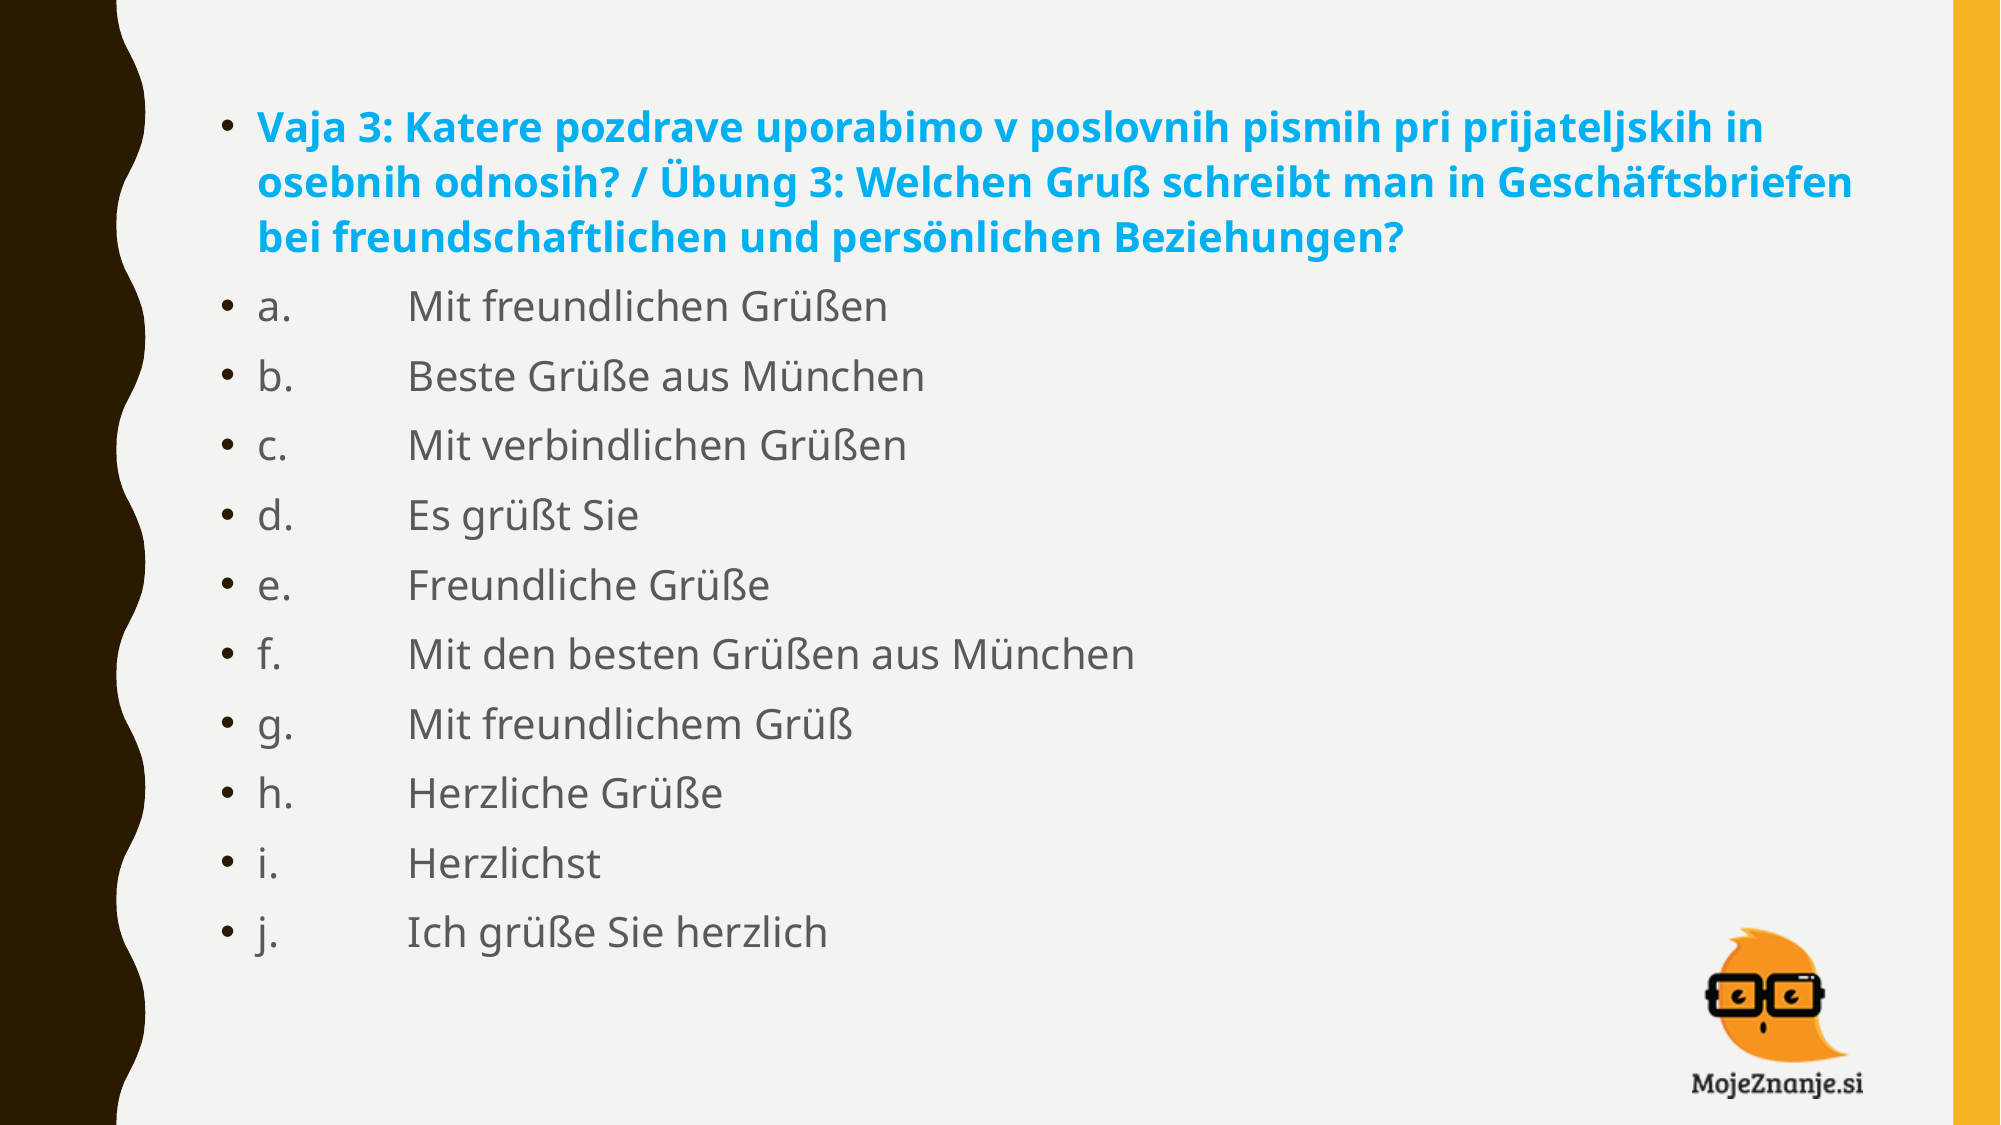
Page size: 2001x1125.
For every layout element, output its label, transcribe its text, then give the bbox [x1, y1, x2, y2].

picture [1692, 965, 1863, 1099]
list Vaja 3: Katere pozdrave uporabimo v poslovnih pismih pri prijateljskih in osebnih odnosih? / Übung 3: Welchen Gruß schreibt man in Geschäftsbriefen bei freundschaftlichen und persönlichen Beziehungen? a. Mit freundlichen Grüßen b. Beste Grüße aus München c. Mit verbindlichen Grüßen d. Es grüßt Sie e. Freundliche Grüße f. Mit den besten Grüßen aus München g. Mit freundlichem Grüß h. Herzliche Grüße i. Herzlichst j. Ich grüße Sie herzlich [205, 88, 1875, 965]
